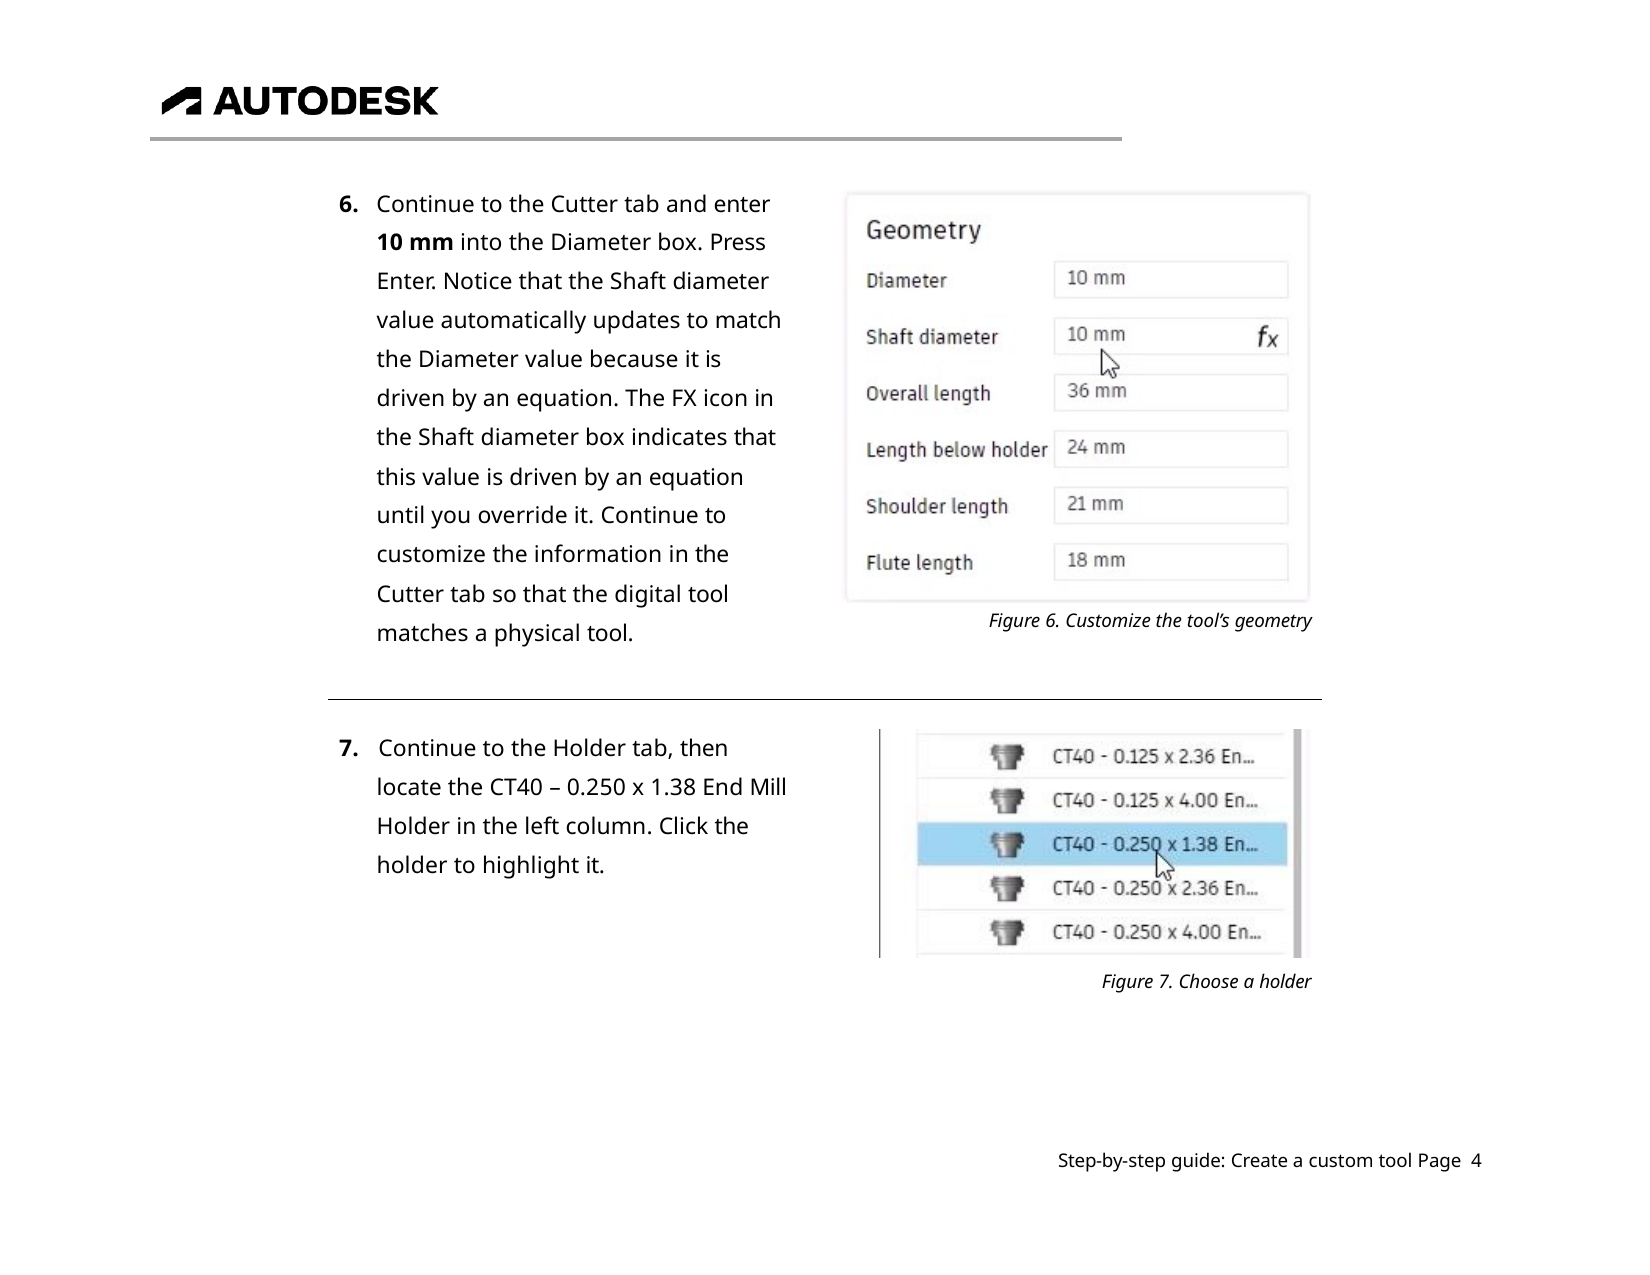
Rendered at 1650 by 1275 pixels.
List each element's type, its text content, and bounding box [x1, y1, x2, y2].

table_header 6. Continue to the Cutter tab and enter 10 mm into the Diameter box. Press Enter. Notice that the Shaft diameter value automatically updates to match the Diameter value because it is driven by an equation. The FX icon in the Shaft diameter box indicates that this value is driven by an equation until you override it. Continue to customize the information in the Cutter tab so that the digital tool matches a physical tool. [328, 187, 817, 699]
picture [879, 729, 1311, 958]
picture [841, 189, 1311, 603]
table_cell 7. Continue to the Holder tab, then locate the CT40 – 0.250 x 1.38 End Mill Holder in the left column. Click the holder to highlight it. [328, 700, 817, 1003]
picture [161, 86, 439, 115]
slide_number Step-by-step guide: Create a custom tool Page 10 [1056, 1145, 1509, 1275]
table_header Figure 6. Customize the tool’s geometry [817, 187, 1322, 699]
table_cell Figure 7. Choose a holder [817, 700, 1322, 1003]
